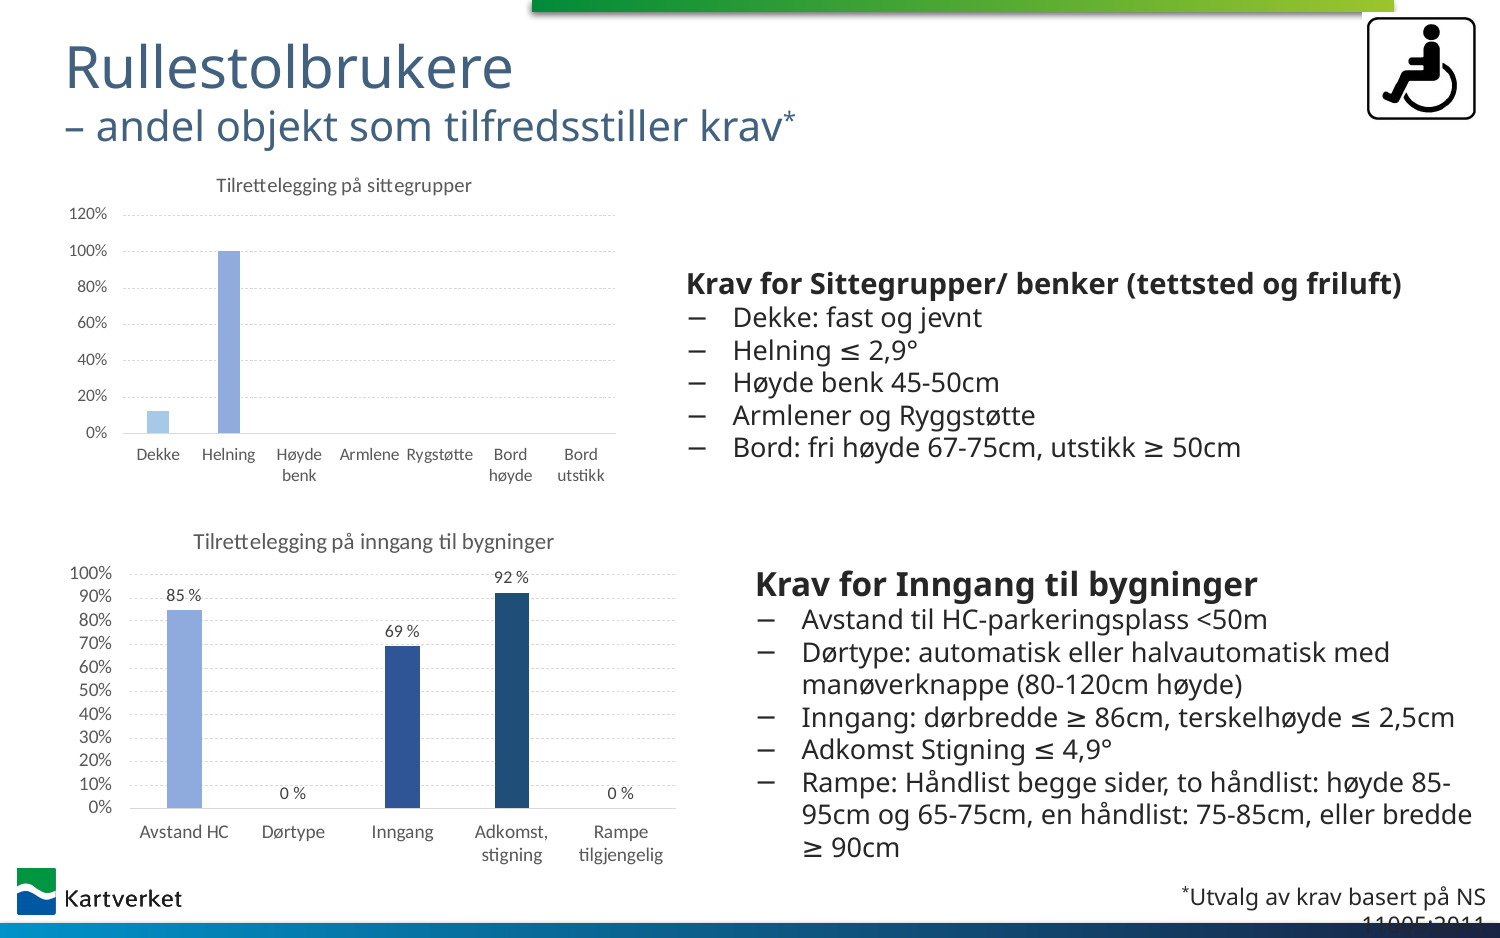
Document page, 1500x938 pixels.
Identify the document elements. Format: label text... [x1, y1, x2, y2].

picture [62, 520, 687, 874]
text_box Krav for Inngang til bygninger Avstand til HC-parkeringsplass <50m Dørtype: automatisk eller halvautomatisk med manøverknappe (80-120cm høyde) Inngang: dørbredde ≥ 86cm, terskelhøyde ≤ 2,5cm Adkomst Stigning ≤ 4,9° Rampe: Håndlist begge sider, to håndlist: høyde 85-95cm og 65-75cm, en håndlist: 75-85cm, eller bredde ≥ 90cm [740, 555, 1491, 870]
text_box Rullestolbrukere – andel objekt som tilfredsstiller krav* [49, 25, 1431, 158]
picture [62, 166, 626, 492]
text_box *Utvalg av krav basert på NS 11005:2011 [1068, 873, 1500, 938]
text_box Krav for Sittegrupper/ benker (tettsted og friluft) Dekke: fast og jevnt Helning ≤ 2,9° Høyde benk 45-50cm Armlener og Ryggstøtte Bord: fri høyde 67-75cm, utstikk ≥ 50cm [670, 258, 1418, 471]
picture [1362, 12, 1481, 126]
